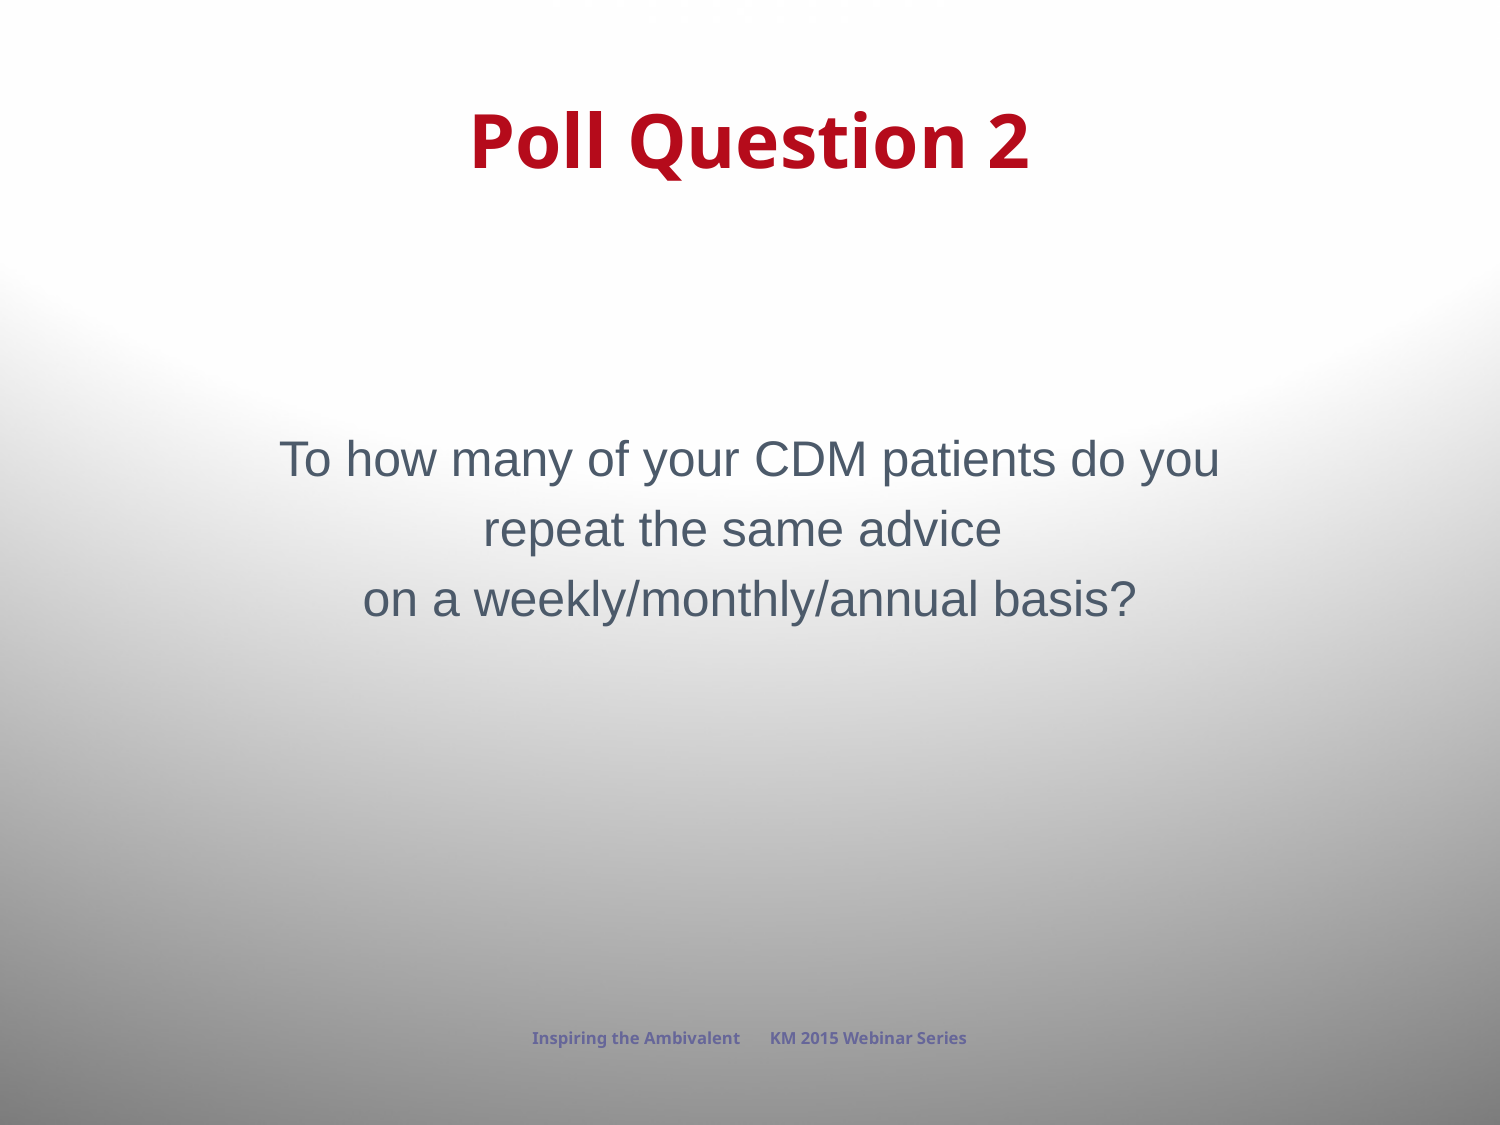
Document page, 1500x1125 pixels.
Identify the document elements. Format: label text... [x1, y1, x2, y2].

title Poll Question 2 [75, 45, 1425, 233]
footer Inspiring the Ambivalent KM 2015 Webinar Series [512, 1024, 988, 1103]
picture [0, 0, 1500, 1125]
list To how many of your CDM patients do you repeat the same advice on a weekly/monthly/annual basis? [53, 392, 1447, 733]
